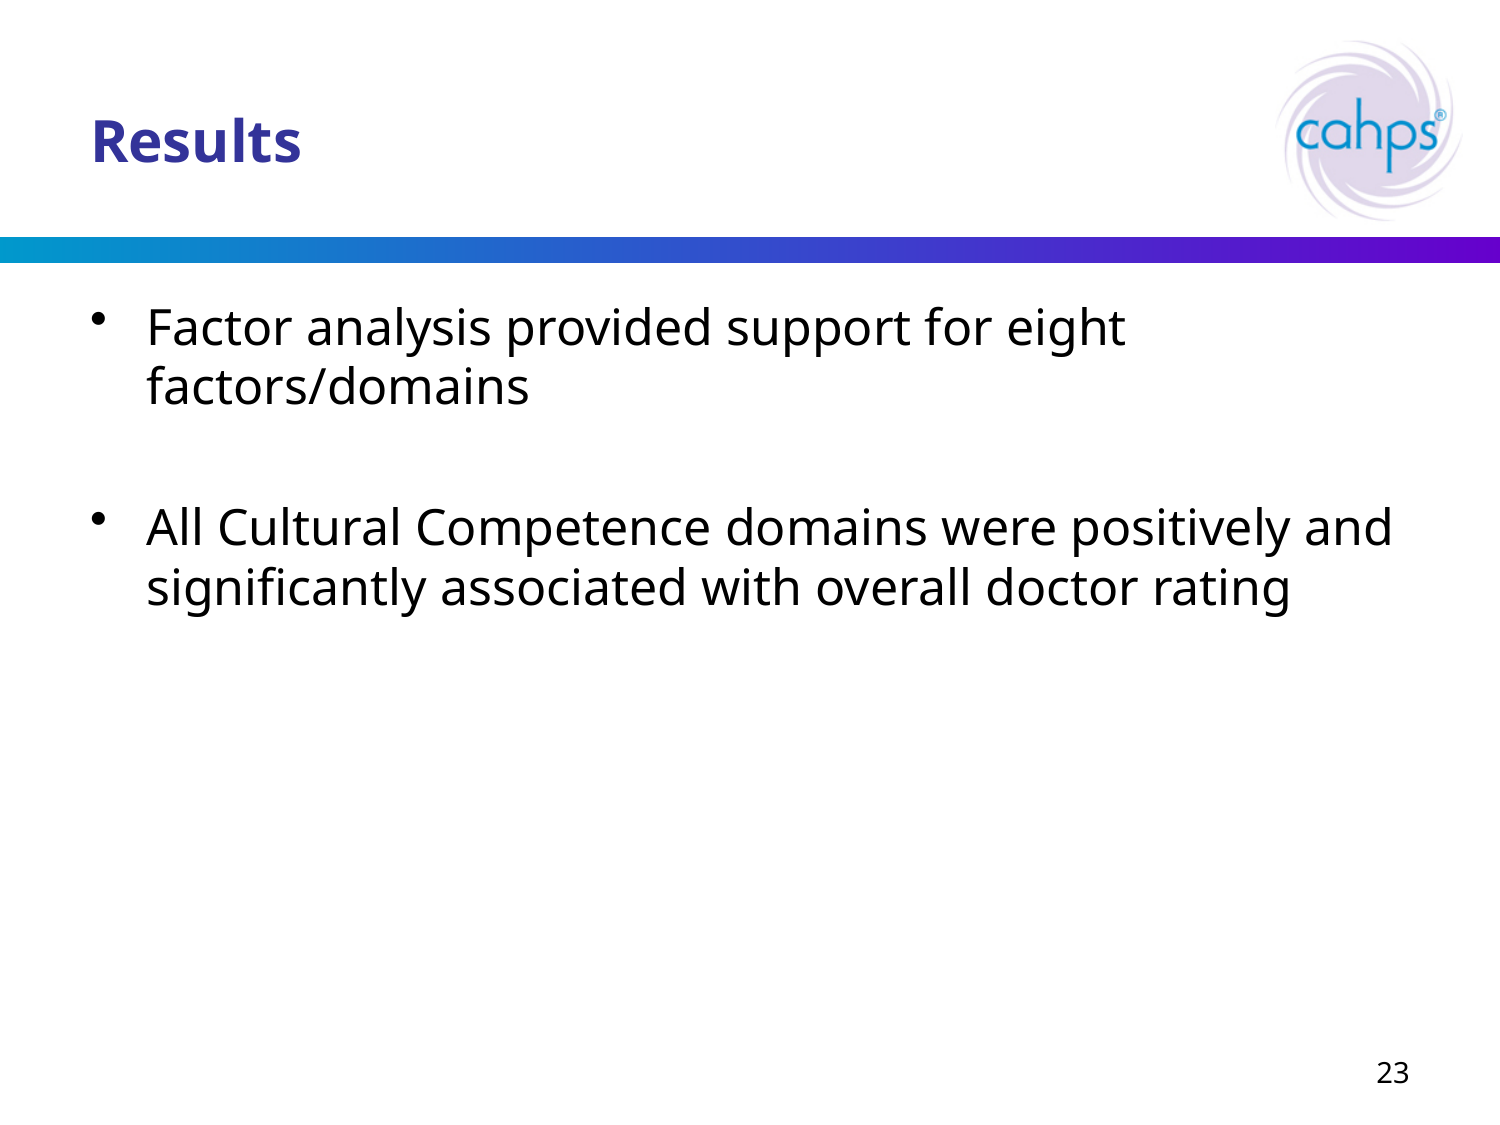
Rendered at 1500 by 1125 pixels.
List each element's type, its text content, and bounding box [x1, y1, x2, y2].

slide_number 23 [1074, 1046, 1426, 1125]
picture [1275, 37, 1463, 225]
list Factor analysis provided support for eight factors/domains All Cultural Competence domains were positively and significantly associated with overall doctor rating [75, 287, 1425, 1005]
title Results [75, 45, 1313, 233]
